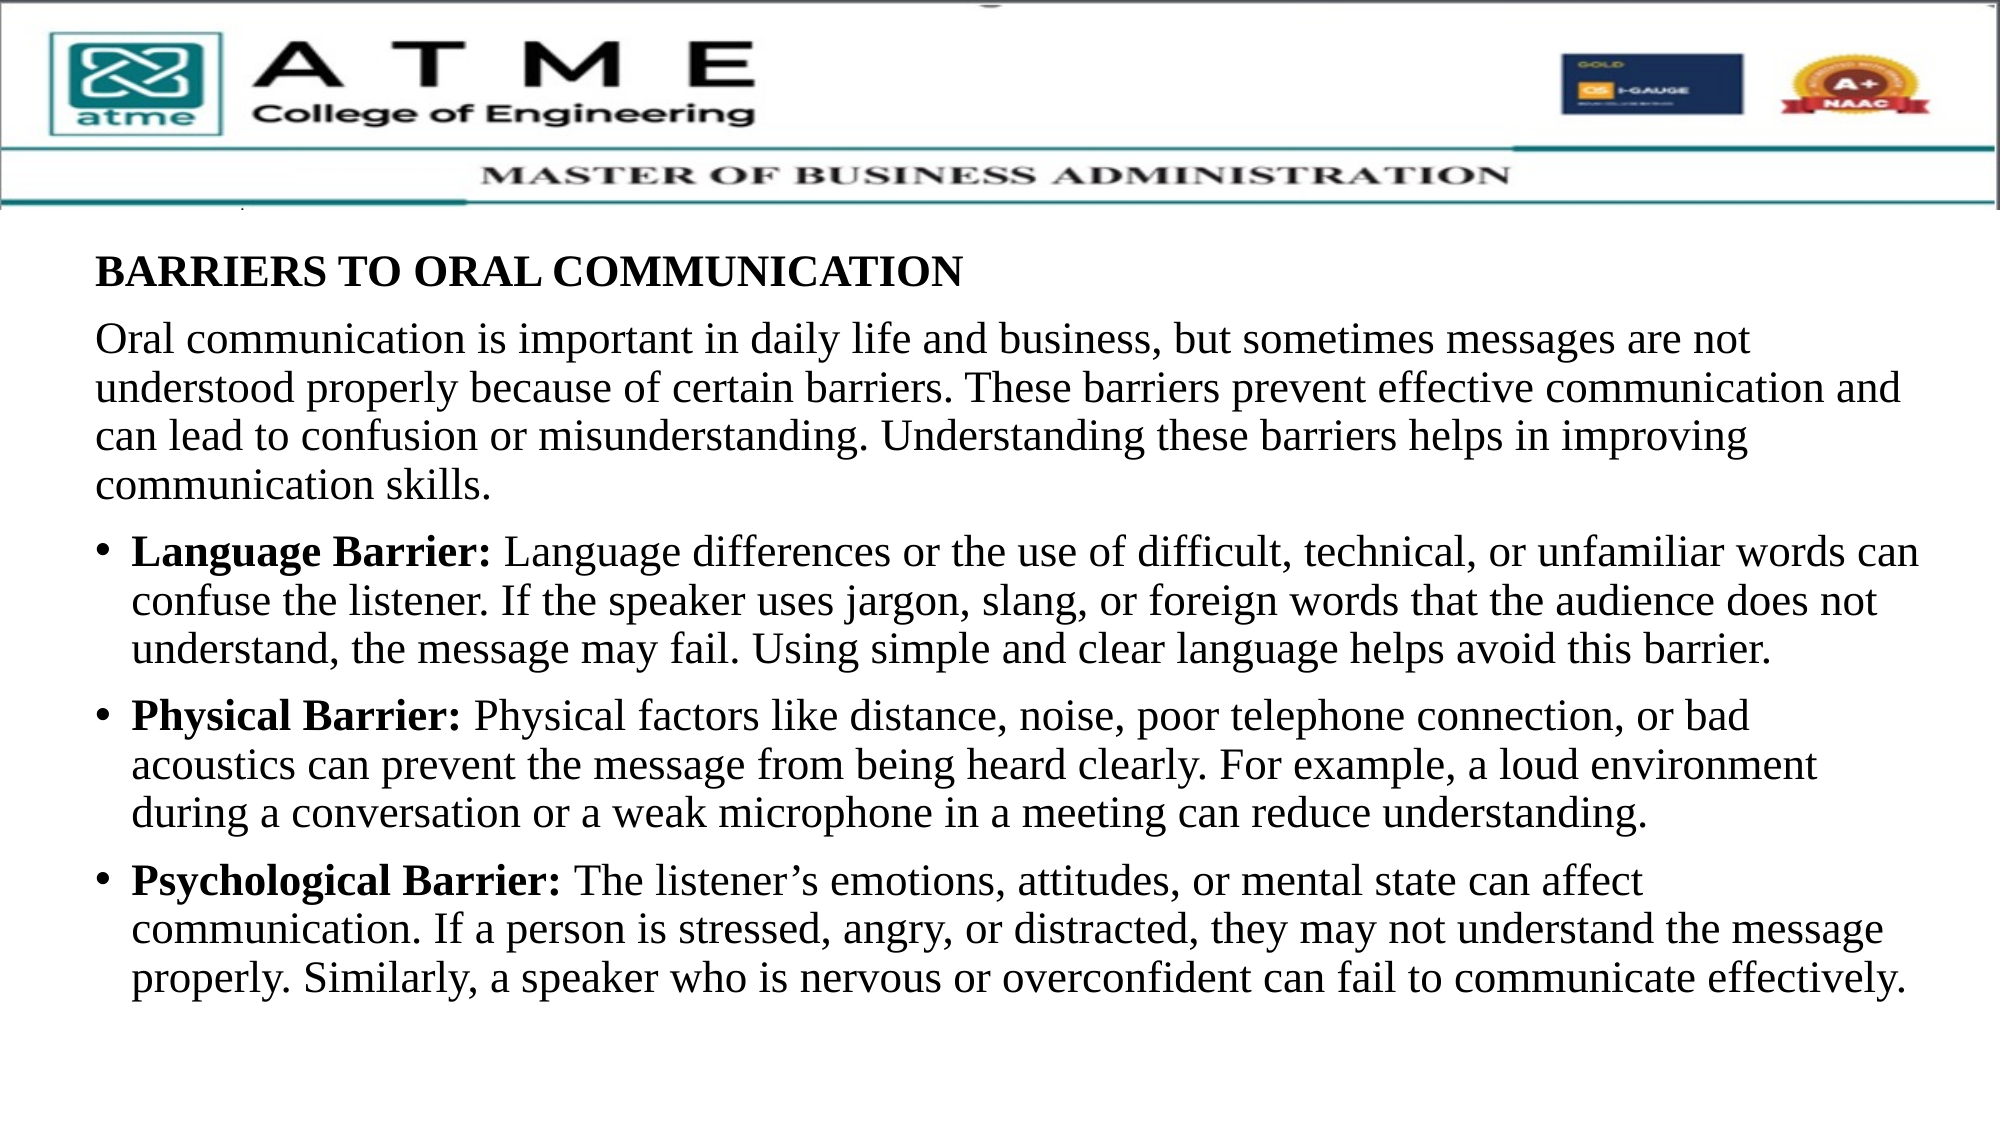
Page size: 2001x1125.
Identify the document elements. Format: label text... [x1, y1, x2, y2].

picture [0, 0, 2000, 210]
list BARRIERS TO ORAL COMMUNICATION Oral communication is important in daily life and business, but sometimes messages are not understood properly because of certain barriers. These barriers prevent effective communication and can lead to confusion or misunderstanding. Understanding these barriers helps in improving communication skills. Language Barrier: Language differences or the use of difficult, technical, or unfamiliar words can confuse the listener. If the speaker uses jargon, slang, or foreign words that the audience does not understand, the message may fail. Using simple and clear language helps avoid this barrier. Physical Barrier: Physical factors like distance, noise, poor telephone connection, or bad acoustics can prevent the message from being heard clearly. For example, a loud environment during a conversation or a weak microphone in a meeting can reduce understanding. Psychological Barrier: The listener’s emotions, attitudes, or mental state can affect communication. If a person is stressed, angry, or distracted, they may not understand the message properly. Similarly, a speaker who is nervous or overconfident can fail to communicate effectively. [80, 239, 1939, 1082]
